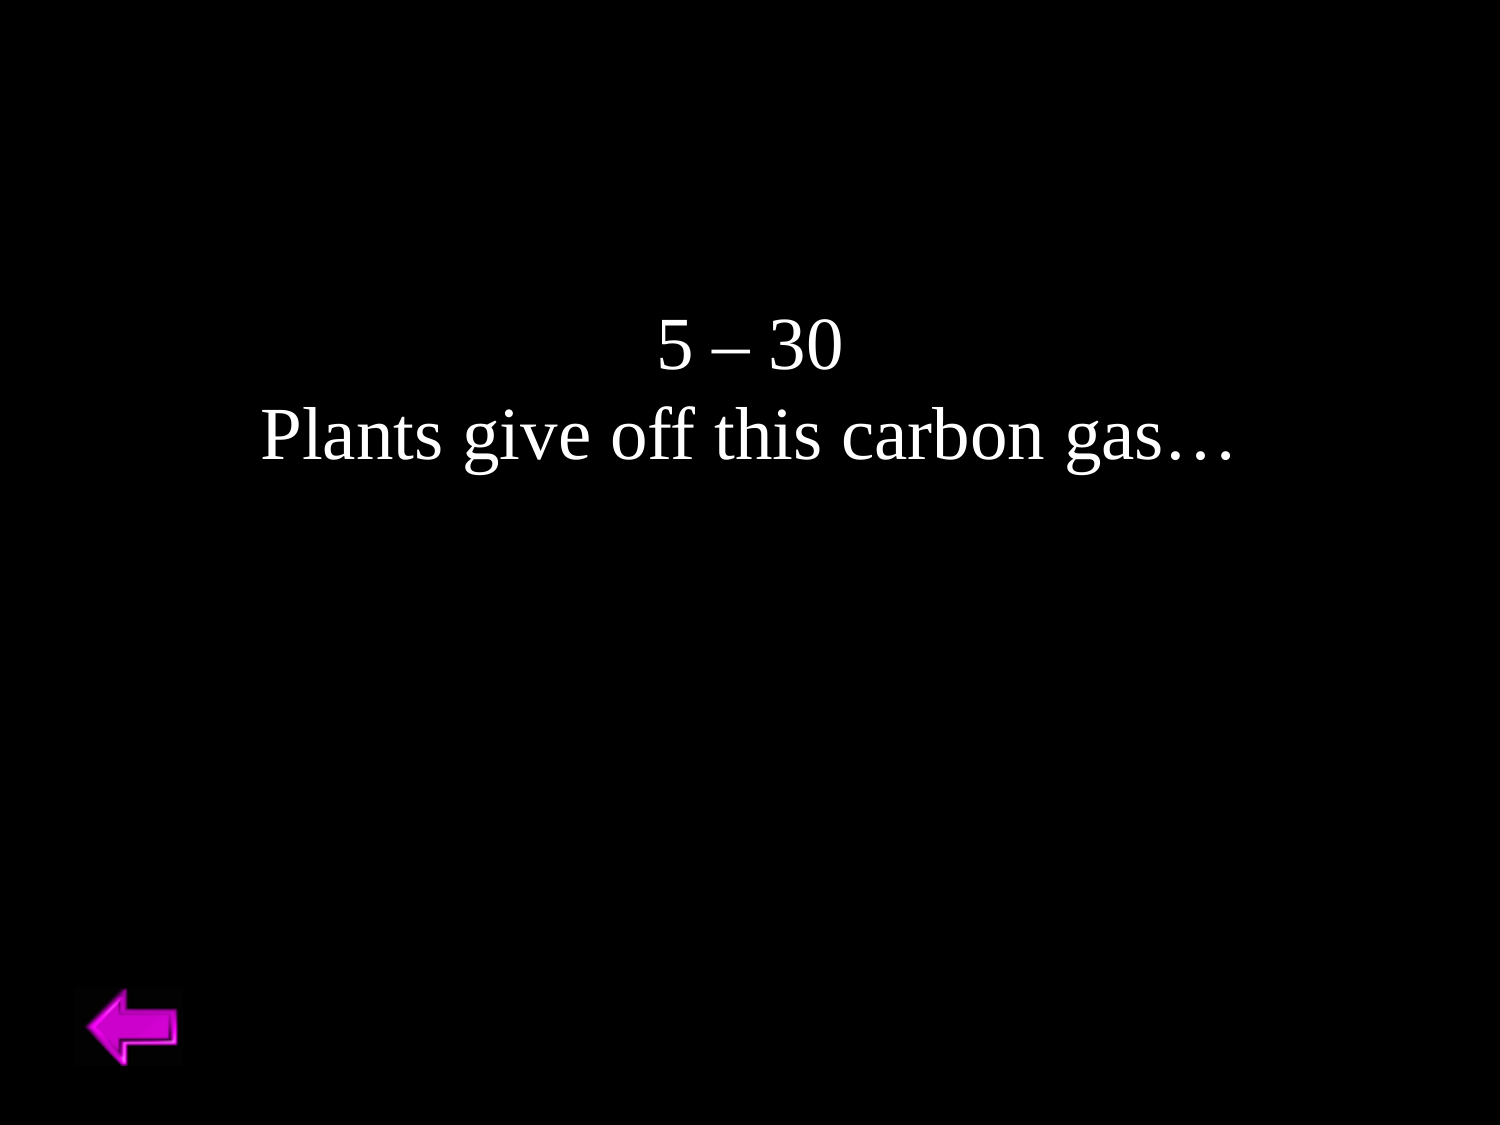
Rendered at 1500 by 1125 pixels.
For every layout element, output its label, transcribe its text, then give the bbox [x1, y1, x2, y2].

text_box 5 – 30 Plants give off this carbon gas… [12, 287, 1488, 483]
picture [74, 987, 183, 1066]
